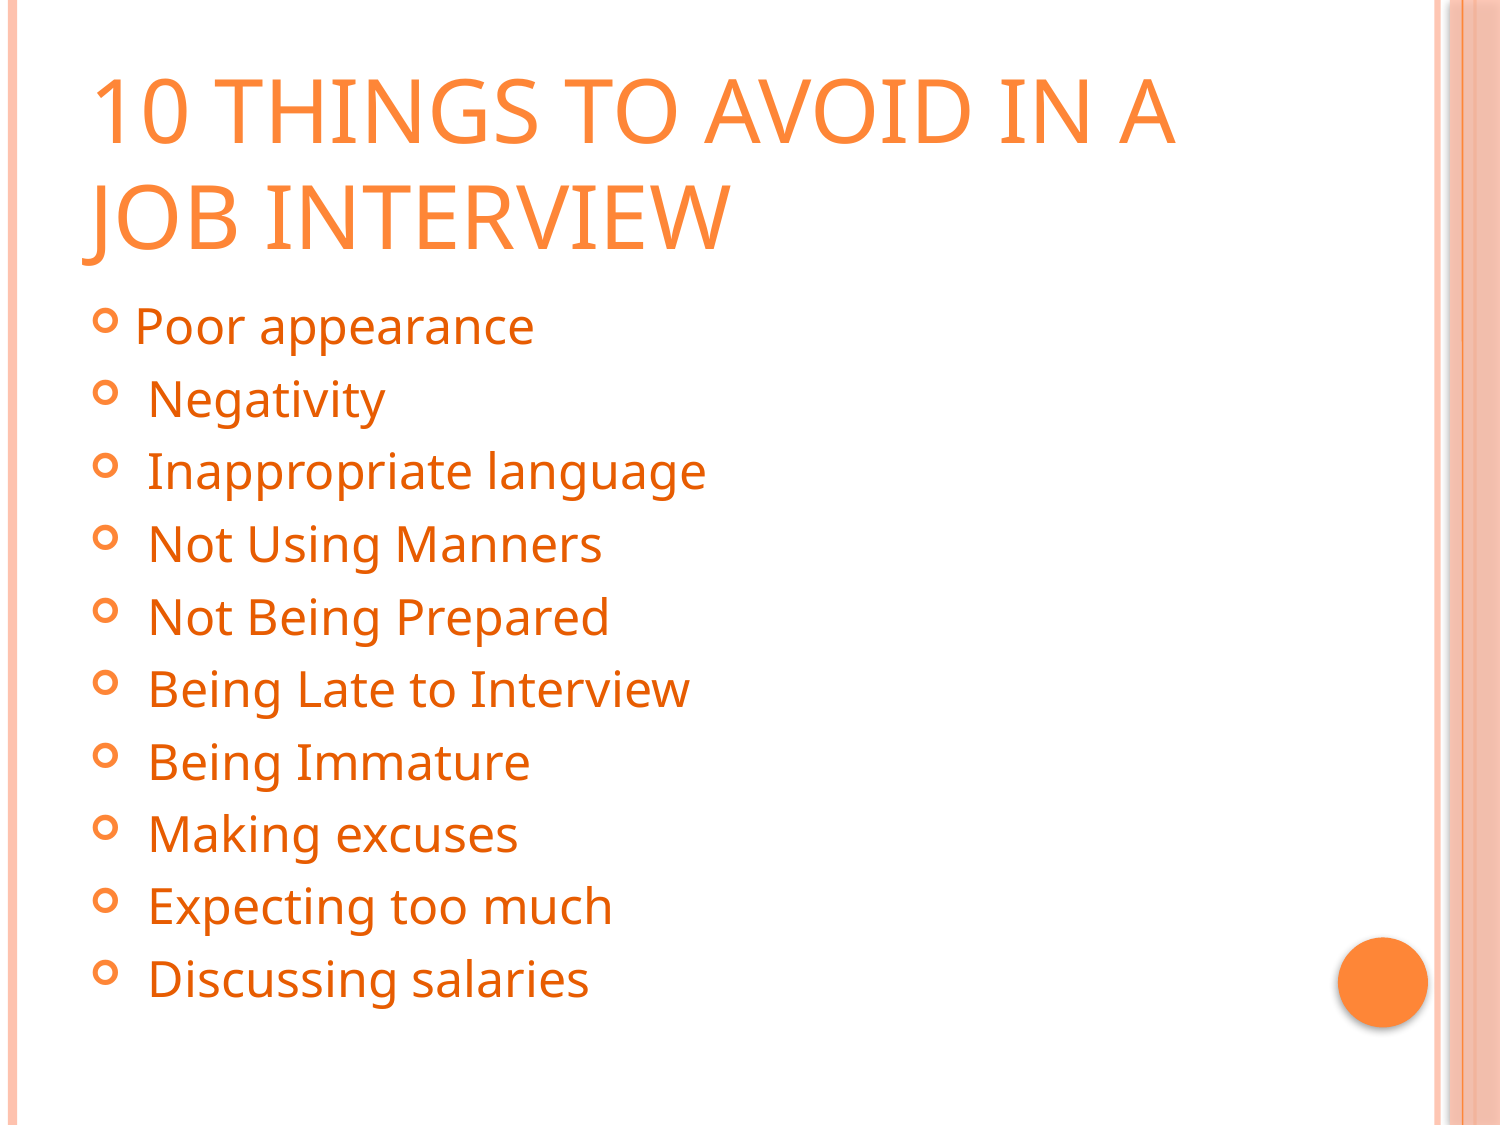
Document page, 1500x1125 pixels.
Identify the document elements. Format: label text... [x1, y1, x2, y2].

list Poor appearance Negativity Inappropriate language Not Using Manners Not Being Prepared Being Late to Interview Being Immature Making excuses Expecting too much Discussing salaries [75, 287, 1300, 1087]
title 10 Things to Avoid in a Job Interview [75, 45, 1300, 275]
